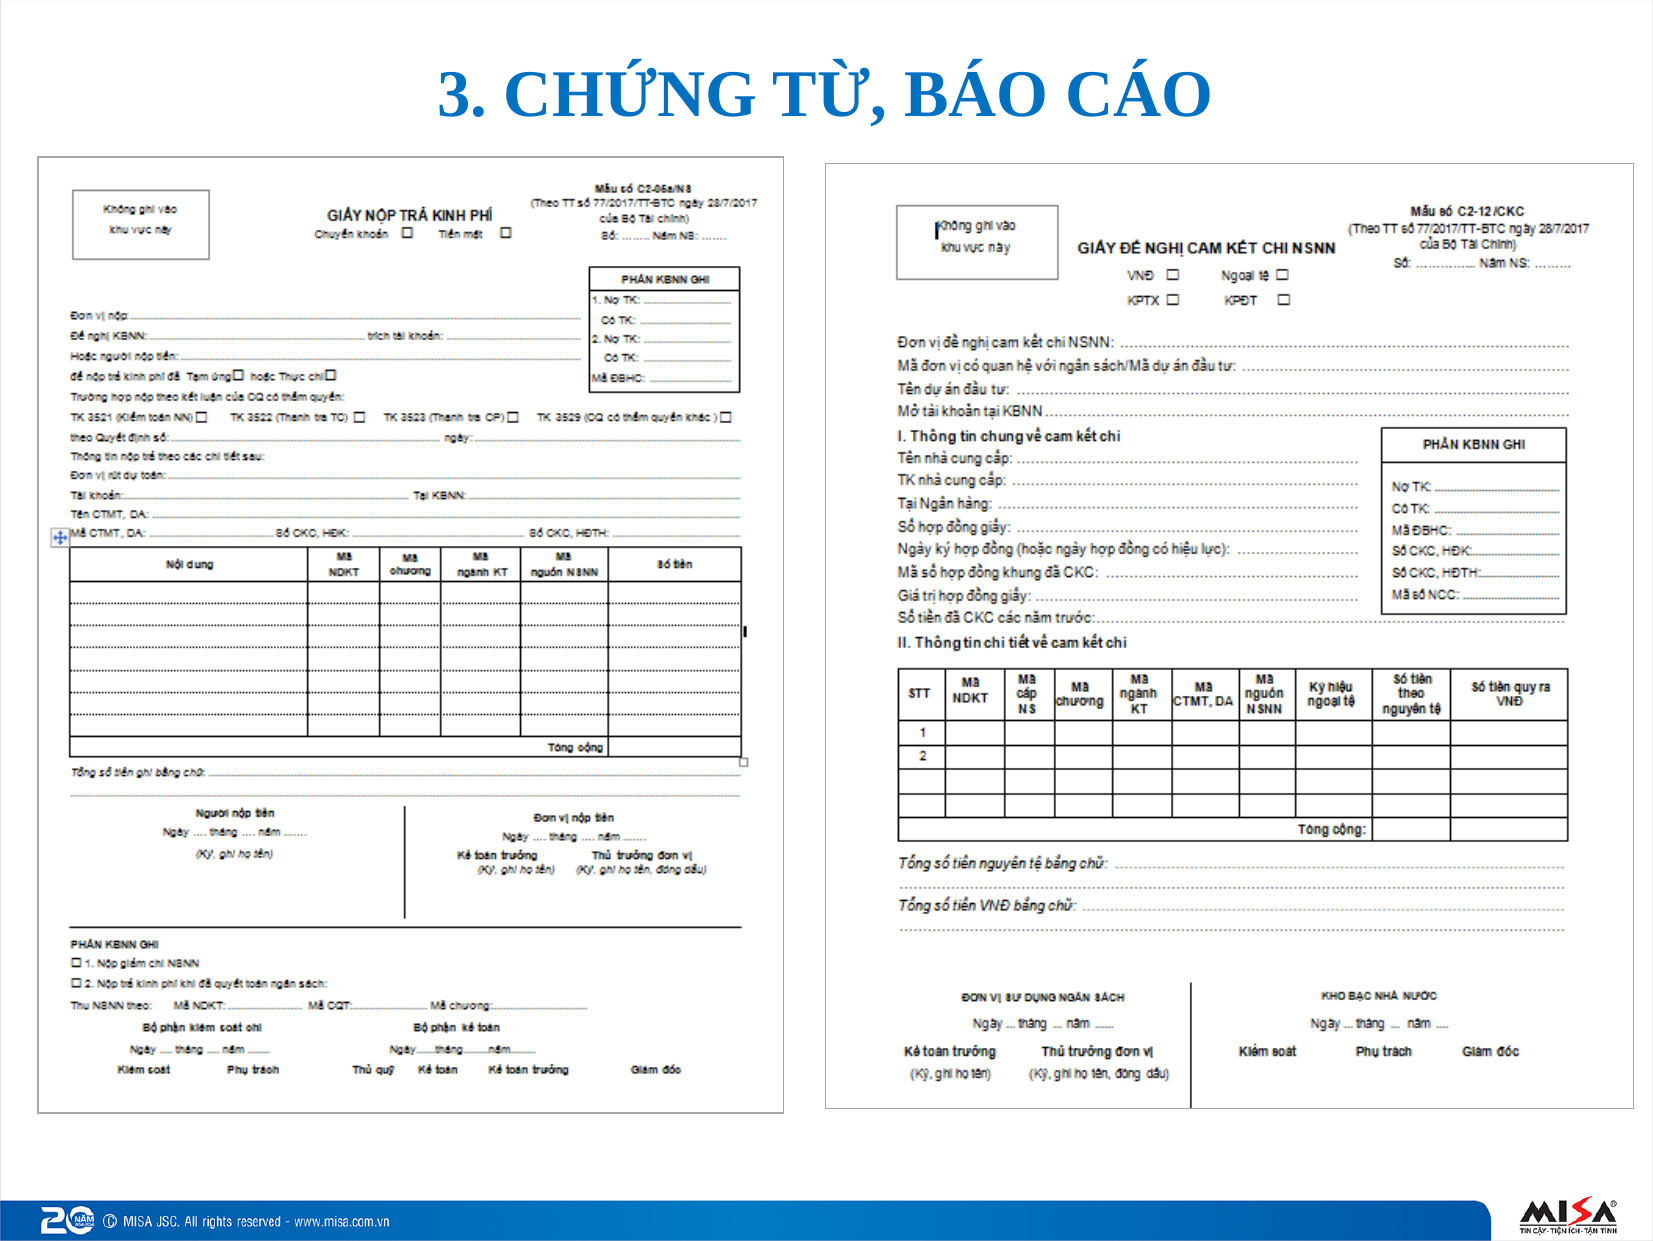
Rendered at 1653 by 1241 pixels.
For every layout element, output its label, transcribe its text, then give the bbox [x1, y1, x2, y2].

picture [0, 0, 1653, 1241]
text_box 3. CHỨNG TỪ, BÁO CÁO [82, 49, 1570, 146]
